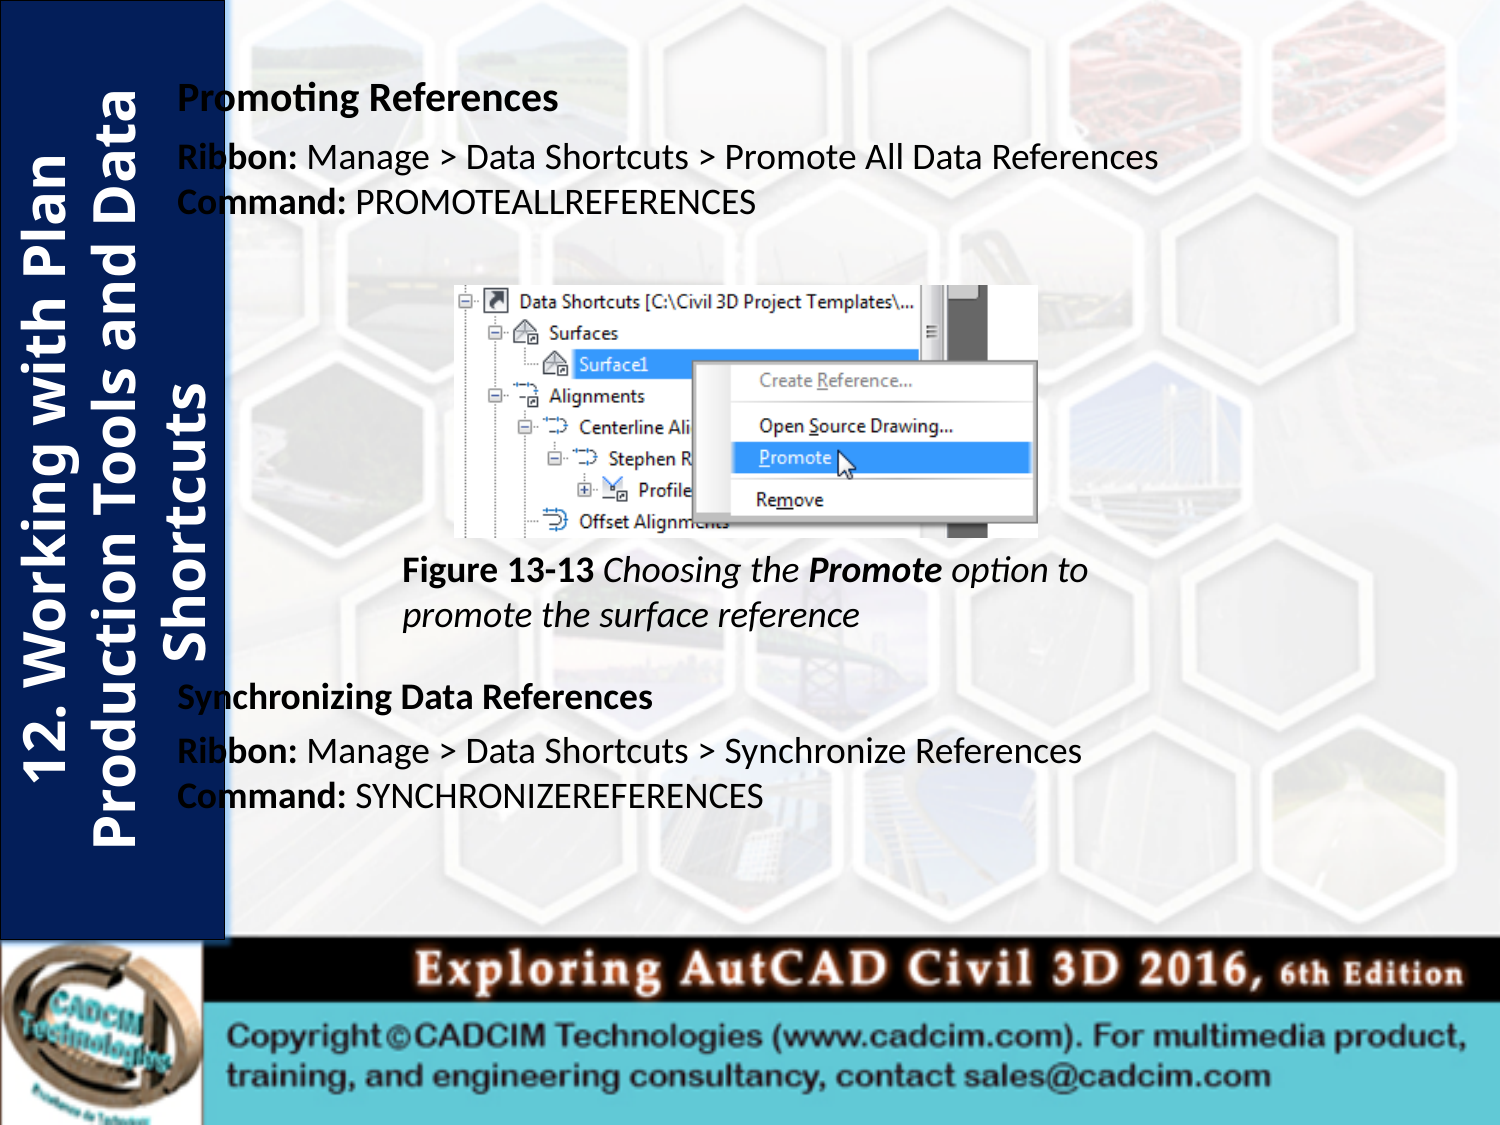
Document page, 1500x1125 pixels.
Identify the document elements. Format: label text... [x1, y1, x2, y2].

text_box Promoting References [162, 62, 913, 124]
text_box Ribbon: Manage > Data Shortcuts > Synchronize References Command: SYNCHRONIZEREFERENCES [162, 718, 1175, 824]
picture [0, 0, 1500, 1125]
text_box Synchronizing Data References [162, 664, 913, 718]
text_box Ribbon: Manage > Data Shortcuts > Promote All Data References Command: PROMOTEALLREFERENCES [162, 124, 1213, 230]
text_box Figure 13-13 Choosing the Promote option to promote the surface reference [387, 537, 1138, 643]
